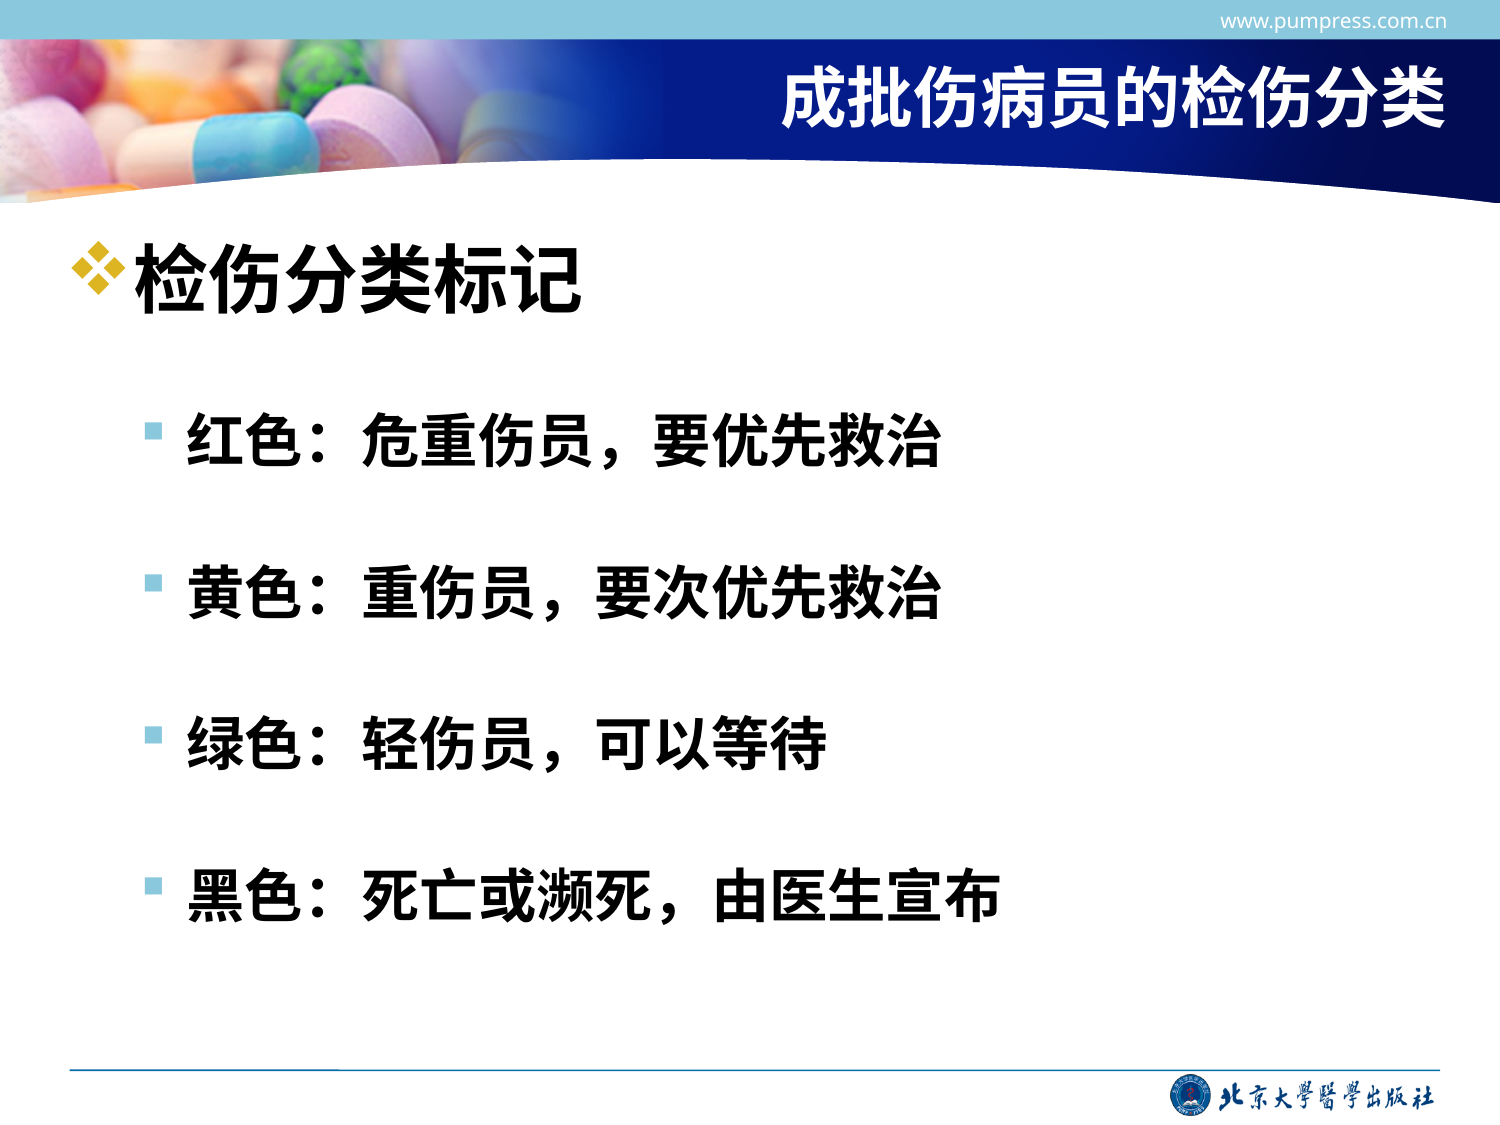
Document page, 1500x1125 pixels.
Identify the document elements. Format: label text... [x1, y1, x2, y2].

list 检伤分类标记 红色：危重伤员，要优先救治 黄色：重伤员，要次优先救治 绿色：轻伤员，可以等待 黑色：死亡或濒死，由医生宣布 [50, 224, 1463, 1025]
title 成批伤病员的检伤分类 [137, 50, 1463, 143]
picture [0, 40, 1500, 203]
picture [1170, 1074, 1436, 1118]
slide_number www.pumpress.com.cn [1024, 0, 1463, 38]
